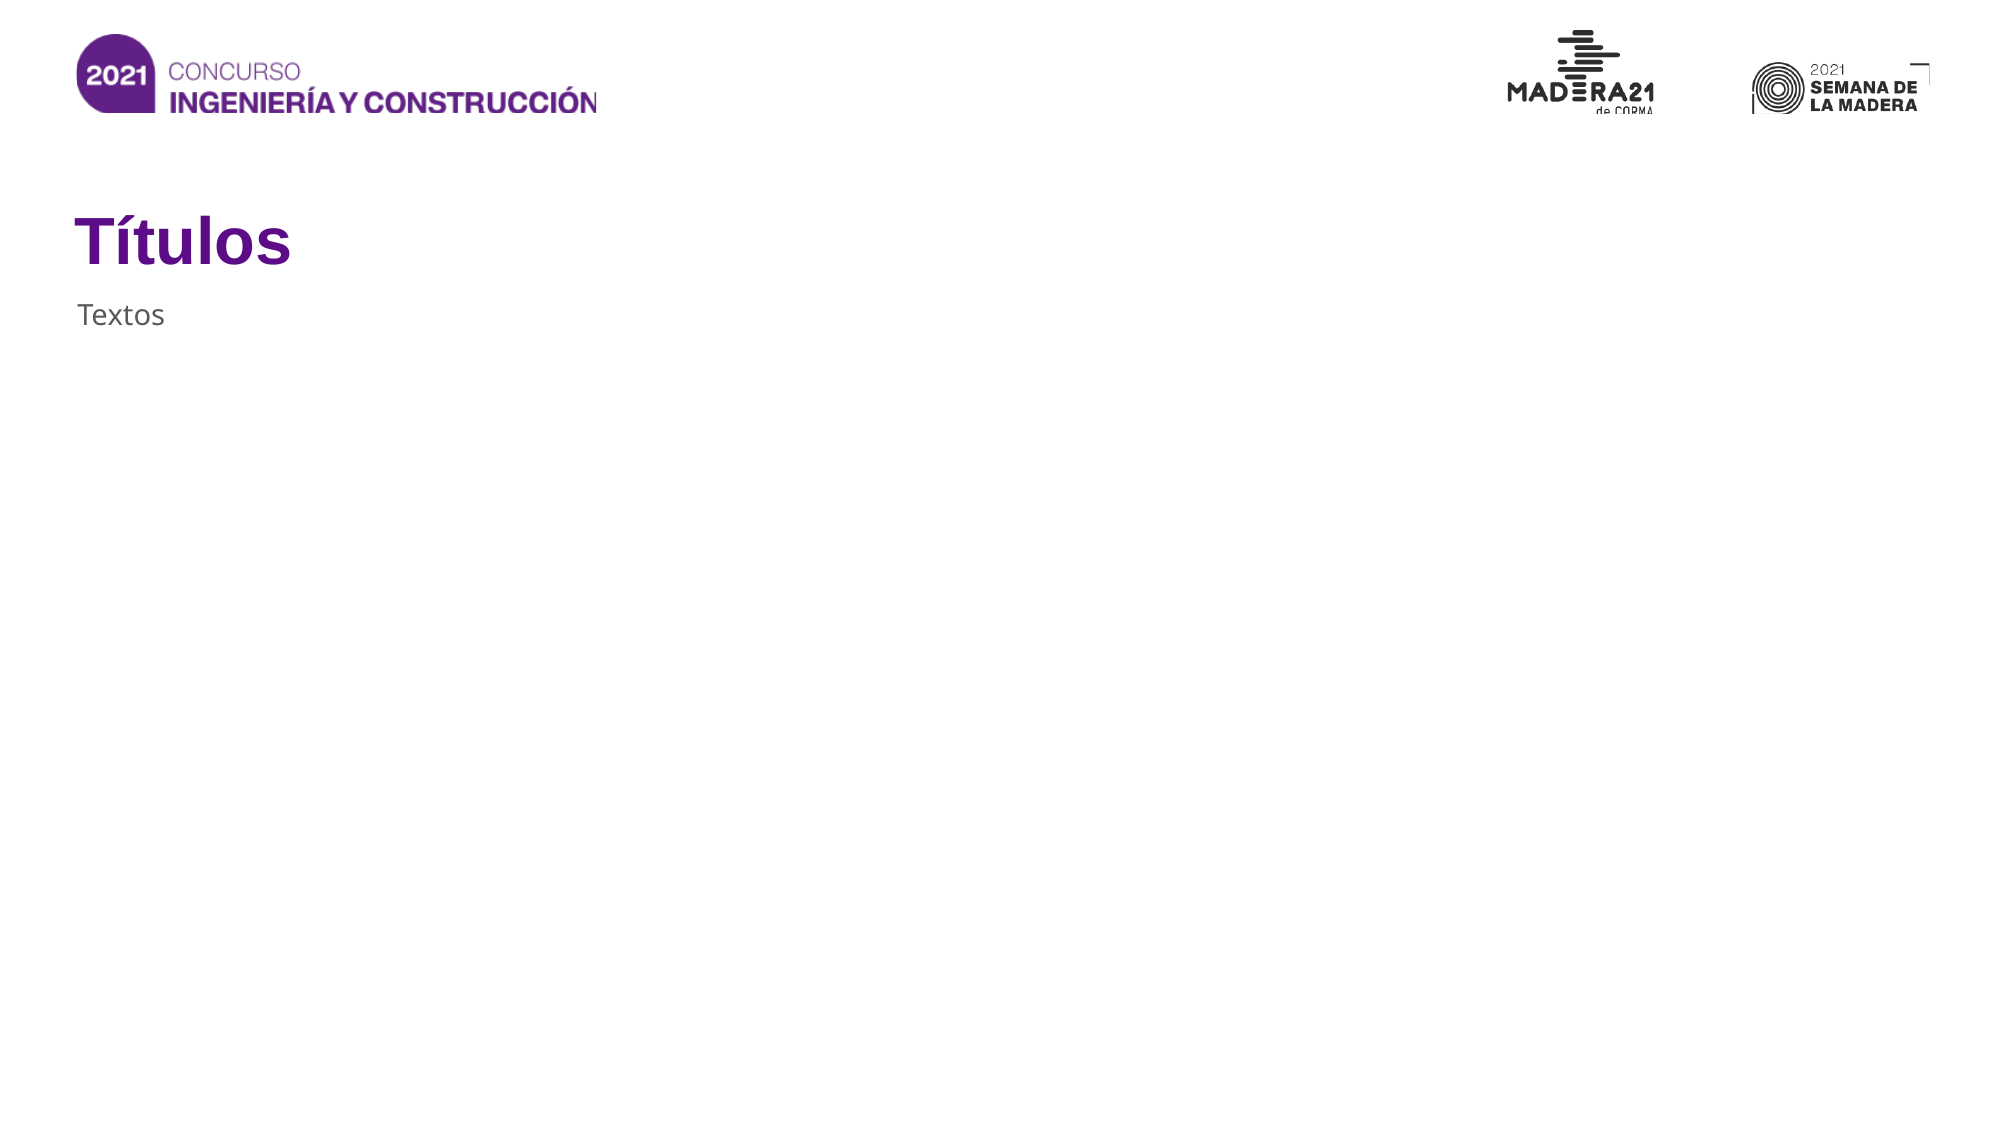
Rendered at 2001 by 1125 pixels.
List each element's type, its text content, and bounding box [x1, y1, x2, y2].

text_box Títulos [59, 206, 1000, 286]
picture [76, 34, 597, 113]
text_box Textos [62, 288, 1003, 374]
picture [1507, 30, 1930, 114]
